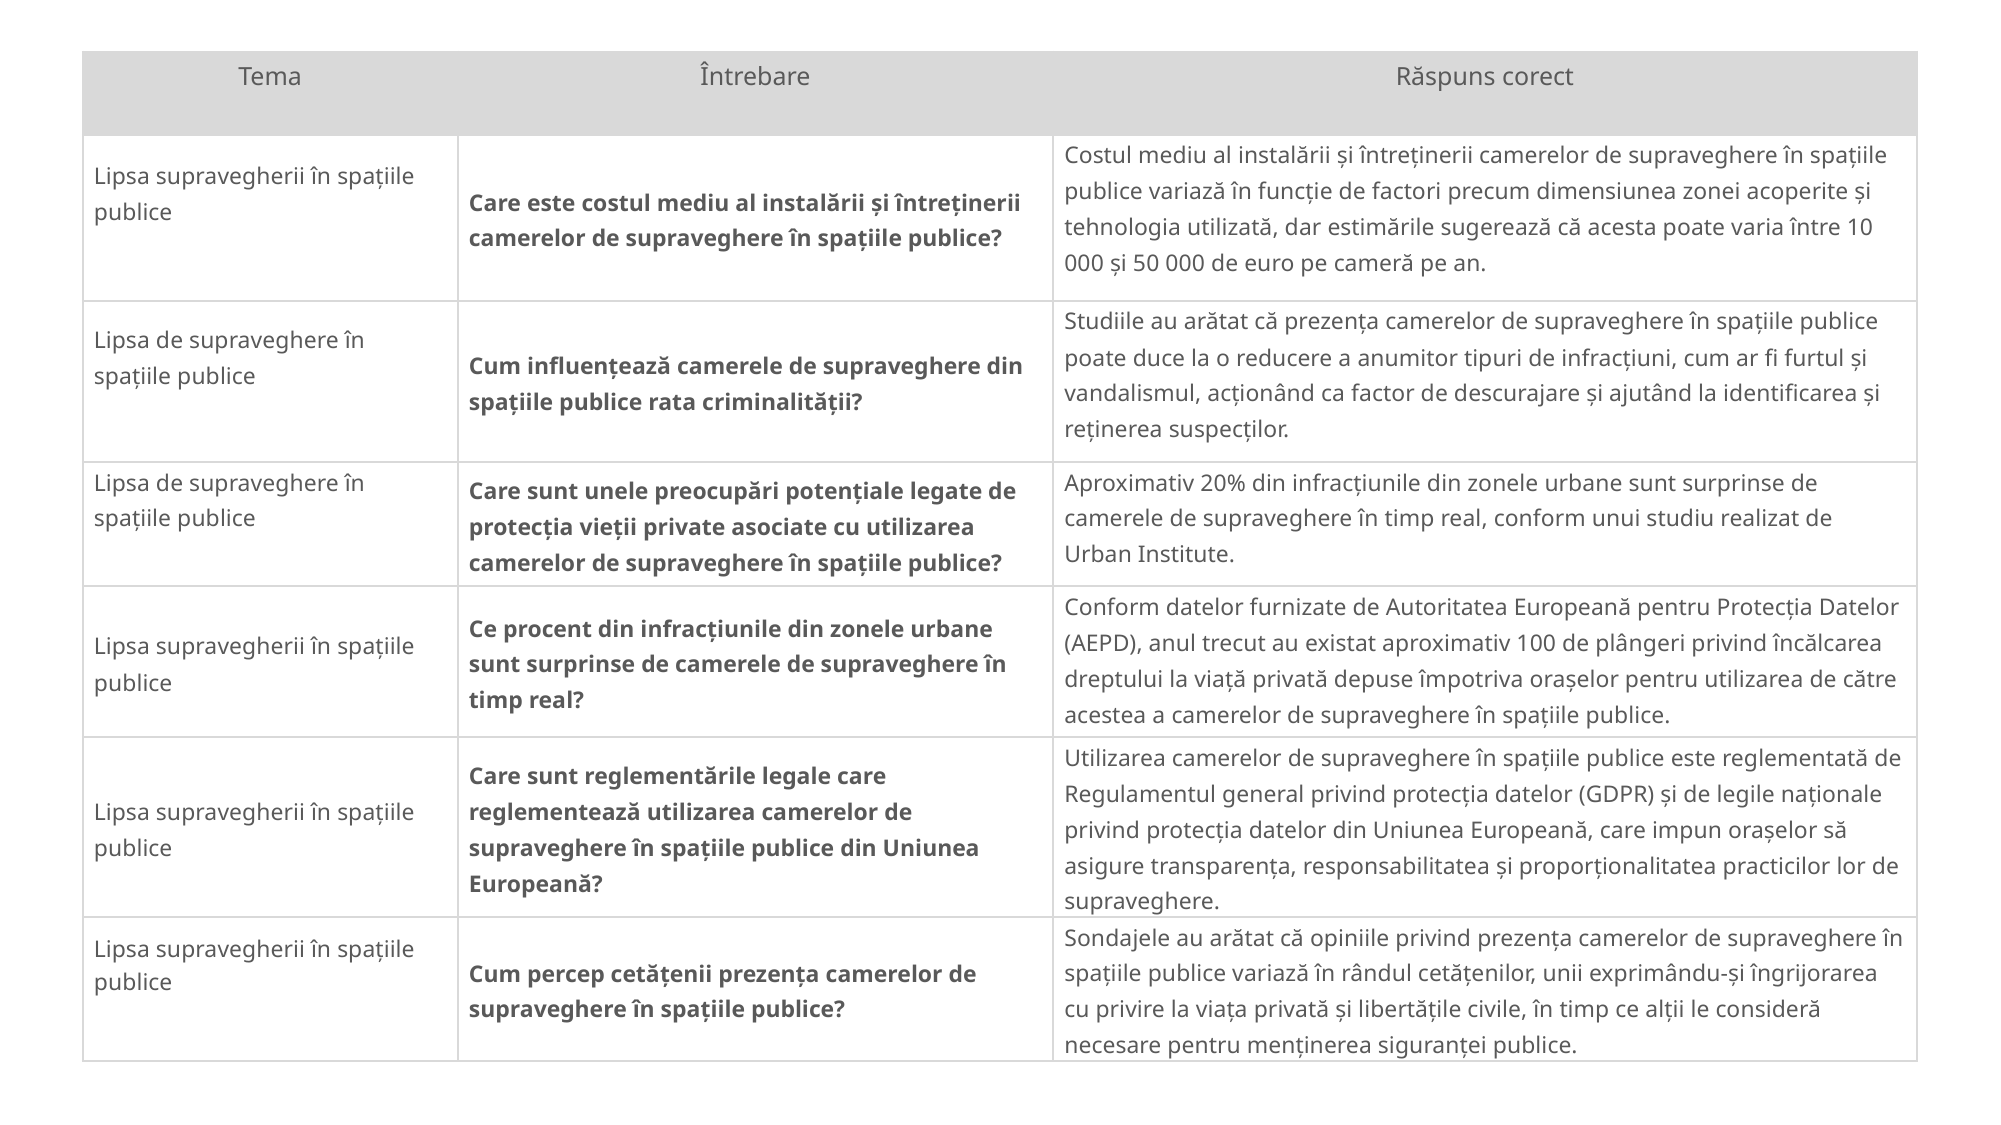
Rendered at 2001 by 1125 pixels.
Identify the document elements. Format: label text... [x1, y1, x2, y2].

table_cell Lipsa de supraveghere în spațiile publice [84, 302, 457, 461]
table_header Răspuns corect [1054, 53, 1916, 134]
table_cell Costul mediu al instalării și întreținerii camerelor de supraveghere în spațiile publice variază în funcție de factori precum dimensiunea zonei acoperite și tehnologia utilizată, dar estimările sugerează că acesta poate varia între 10 000 și 50 000 de euro pe cameră pe an. [1054, 136, 1916, 300]
table_cell Care sunt reglementările legale care reglementează utilizarea camerelor de supraveghere în spațiile publice din Uniunea Europeană? [459, 738, 1052, 916]
table_cell Studiile au arătat că prezența camerelor de supraveghere în spațiile publice poate duce la o reducere a anumitor tipuri de infracțiuni, cum ar fi furtul și vandalismul, acționând ca factor de descurajare și ajutând la identificarea și reținerea suspecților. [1054, 302, 1916, 461]
table_cell Care sunt unele preocupări potențiale legate de protecția vieții private asociate cu utilizarea camerelor de supraveghere în spațiile publice? [459, 463, 1052, 585]
table_header Întrebare [459, 53, 1052, 134]
table_cell Lipsa supravegherii în spațiile publice [84, 587, 457, 736]
table_cell Cum percep cetățenii prezența camerelor de supraveghere în spațiile publice? [459, 918, 1052, 1060]
table_cell Care este costul mediu al instalării și întreținerii camerelor de supraveghere în spațiile publice? [459, 136, 1052, 300]
table_cell Sondajele au arătat că opiniile privind prezența camerelor de supraveghere în spațiile publice variază în rândul cetățenilor, unii exprimându-și îngrijorarea cu privire la viața privată și libertățile civile, în timp ce alții le consideră necesare pentru menținerea siguranței publice. [1054, 918, 1916, 1060]
table_cell Conform datelor furnizate de Autoritatea Europeană pentru Protecția Datelor (AEPD), anul trecut au existat aproximativ 100 de plângeri privind încălcarea dreptului la viață privată depuse împotriva orașelor pentru utilizarea de către acestea a camerelor de supraveghere în spațiile publice. [1054, 587, 1916, 736]
table_cell Aproximativ 20% din infracțiunile din zonele urbane sunt surprinse de camerele de supraveghere în timp real, conform unui studiu realizat de Urban Institute. [1054, 463, 1916, 585]
table_cell Lipsa de supraveghere în spațiile publice [84, 463, 457, 585]
table_cell Cum influențează camerele de supraveghere din spațiile publice rata criminalității? [459, 302, 1052, 461]
table_cell Lipsa supravegherii în spațiile publice [84, 136, 457, 300]
table_cell Lipsa supravegherii în spațiile publice [84, 738, 457, 916]
table_cell Lipsa supravegherii în spațiile publice [84, 918, 457, 1060]
table_cell Utilizarea camerelor de supraveghere în spațiile publice este reglementată de Regulamentul general privind protecția datelor (GDPR) și de legile naționale privind protecția datelor din Uniunea Europeană, care impun orașelor să asigure transparența, responsabilitatea și proporționalitatea practicilor lor de supraveghere. [1054, 738, 1916, 916]
table_header Tema [84, 53, 457, 134]
table_cell Ce procent din infracțiunile din zonele urbane sunt surprinse de camerele de supraveghere în timp real? [459, 587, 1052, 736]
